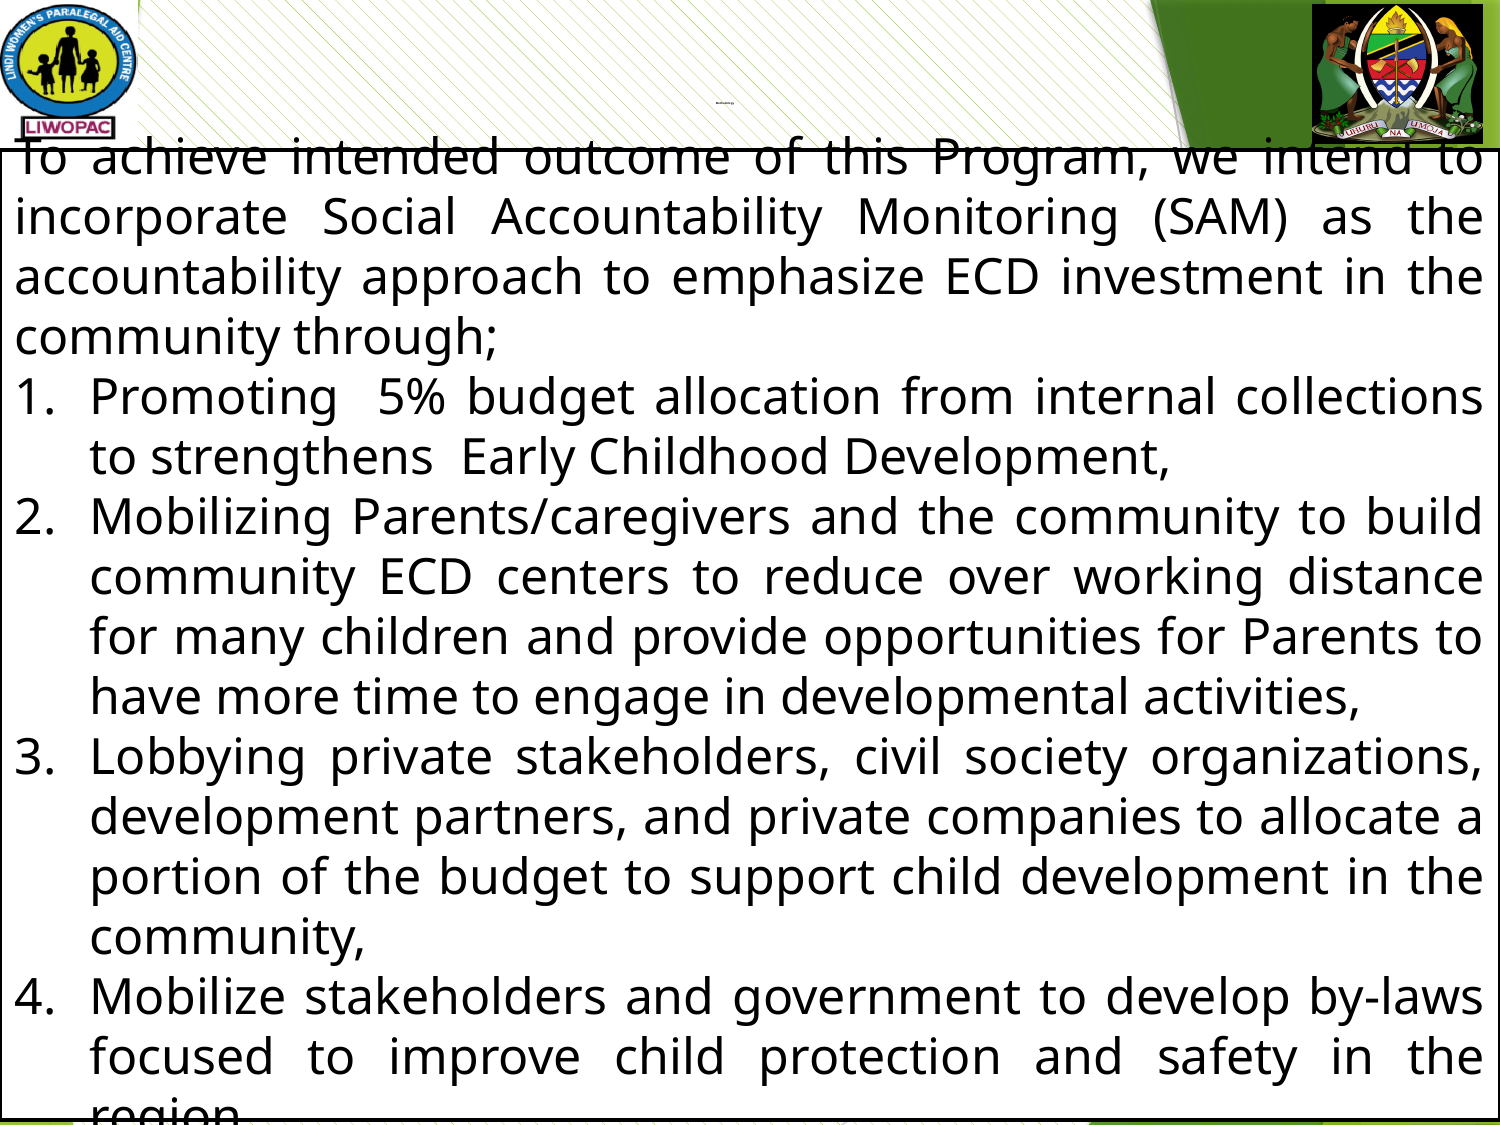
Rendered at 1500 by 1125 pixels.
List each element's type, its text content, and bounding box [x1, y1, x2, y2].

picture [1311, 4, 1483, 145]
text_box To achieve intended outcome of this Program, we intend to incorporate Social Accountability Monitoring (SAM) as the accountability approach to emphasize ECD investment in the community through; Promoting 5% budget allocation from internal collections to strengthens Early Childhood Development, Mobilizing Parents/caregivers and the community to build community ECD centers to reduce over working distance for many children and provide opportunities for Parents to have more time to engage in developmental activities, Lobbying private stakeholders, civil society organizations, development partners, and private companies to allocate a portion of the budget to support child development in the community, Mobilize stakeholders and government to develop by-laws focused to improve child protection and safety in the region. [0, 148, 1500, 1122]
title Methodology [237, 18, 1213, 113]
picture [0, 0, 138, 151]
